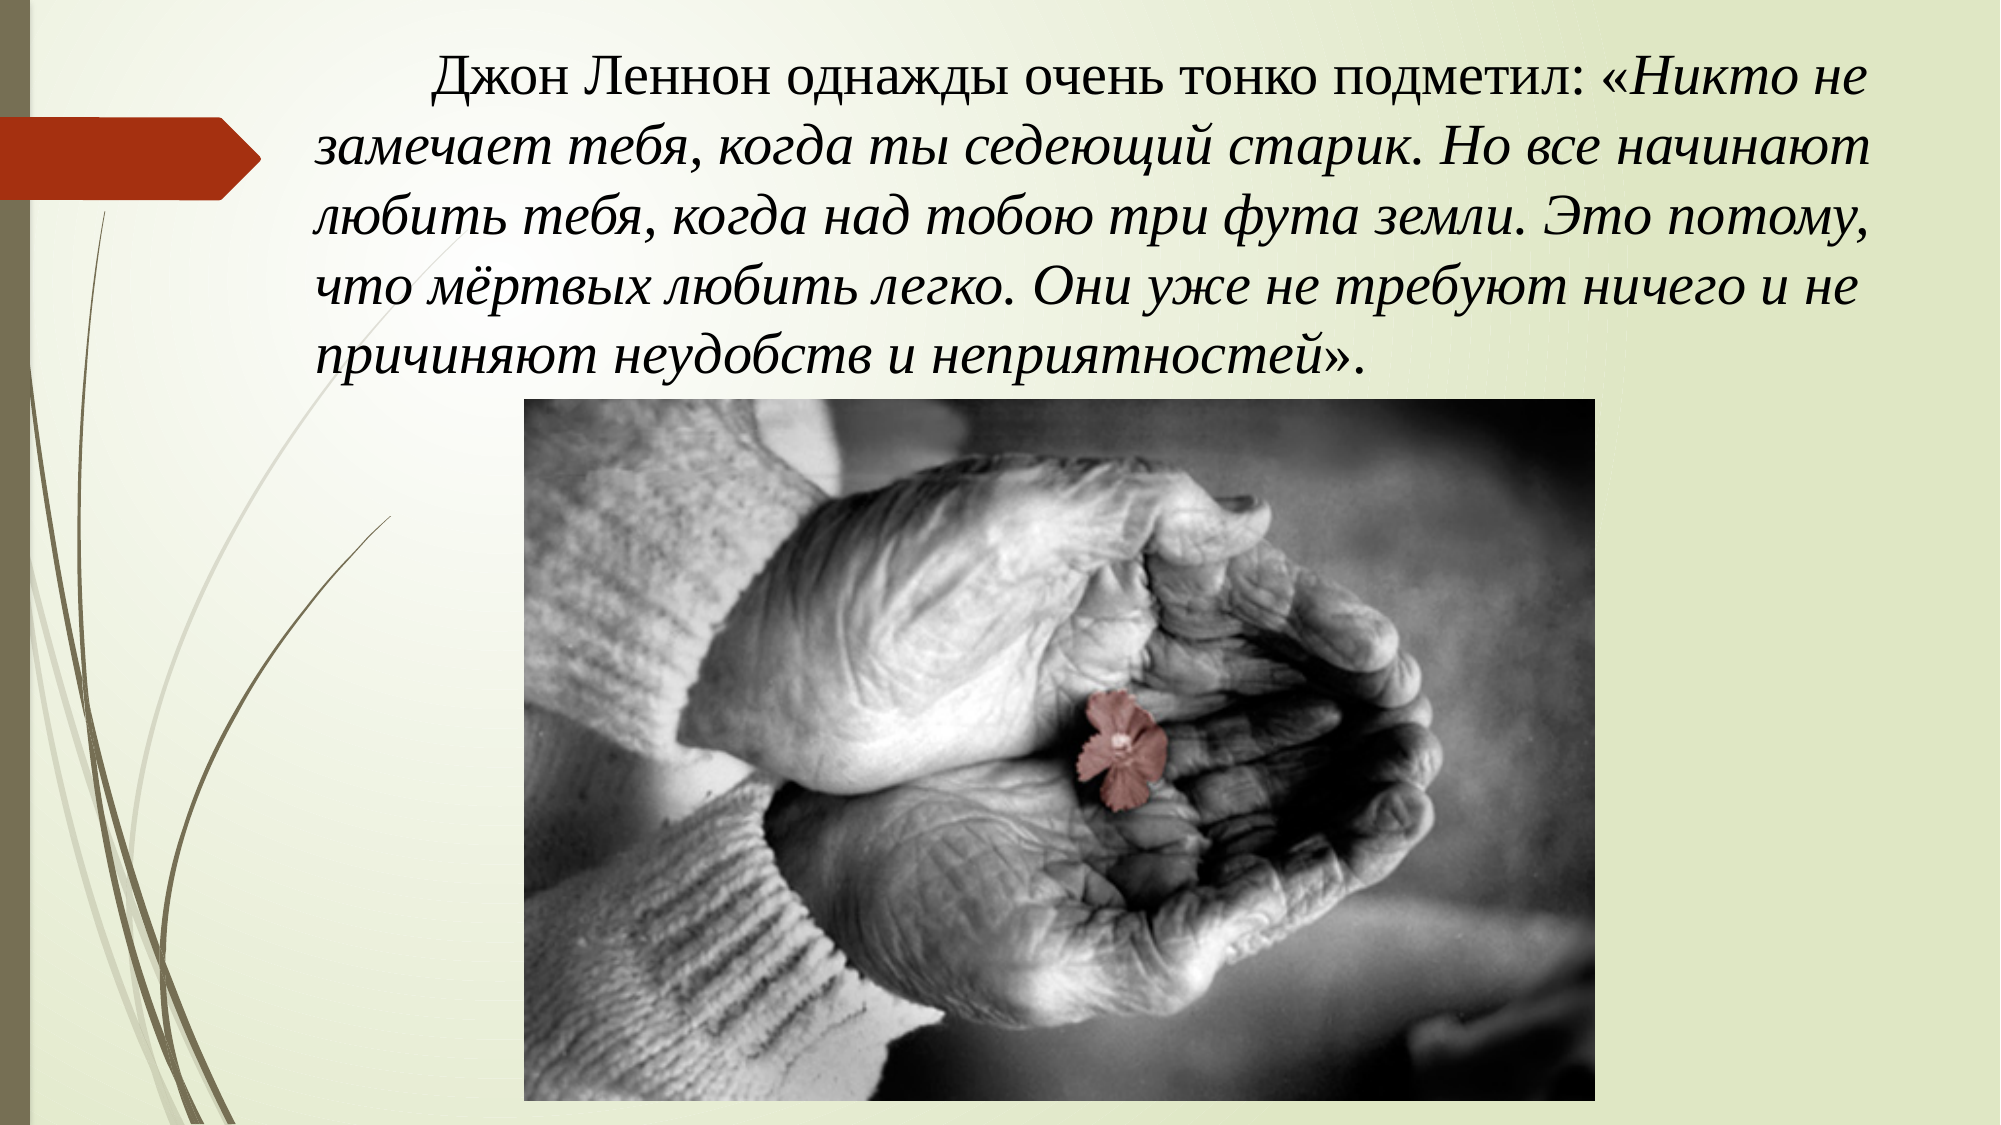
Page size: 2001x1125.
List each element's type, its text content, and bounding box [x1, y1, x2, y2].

list Джон Леннон однажды очень тонко подметил: «Никто не замечает тебя, когда ты седеющий старик. Но все начинают любить тебя, когда над тобою три фута земли. Это потому, что мёртвых любить легко. Они уже не требуют ничего и не причиняют неудобств и неприятностей». [300, 28, 1968, 468]
picture [524, 398, 1595, 1102]
